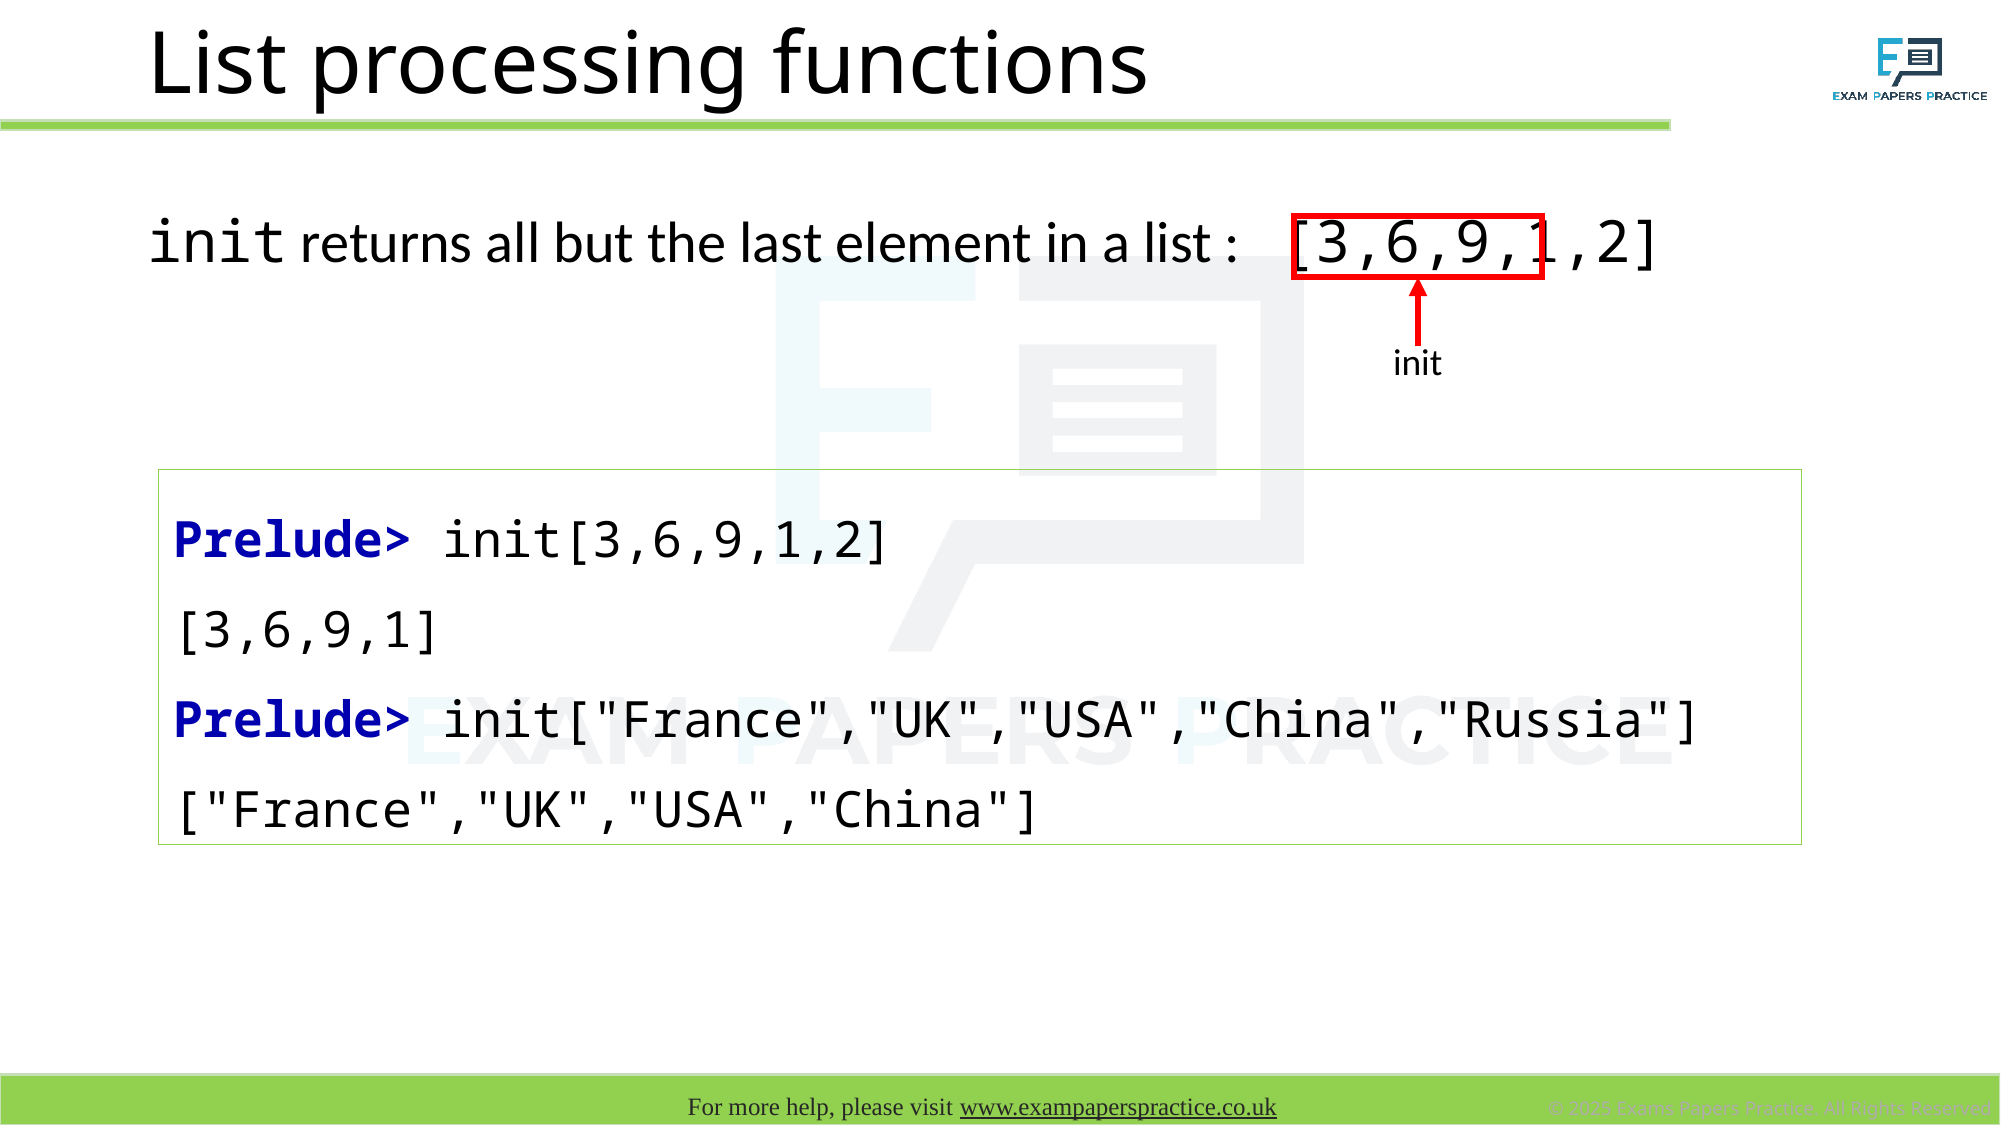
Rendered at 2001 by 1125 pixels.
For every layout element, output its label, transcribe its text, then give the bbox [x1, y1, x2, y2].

text_box init [1378, 330, 1458, 390]
text_box [1293, 215, 1543, 278]
list init returns all but the last element in a list : [3,6,9,1,2] [132, 204, 1773, 312]
title List processing functions [132, 11, 1858, 121]
text_box Prelude> init[3,6,9,1,2] [3,6,9,1] Prelude> init["France","UK","USA","China","Russia"] ["France","UK","USA","China"] [158, 469, 1802, 845]
